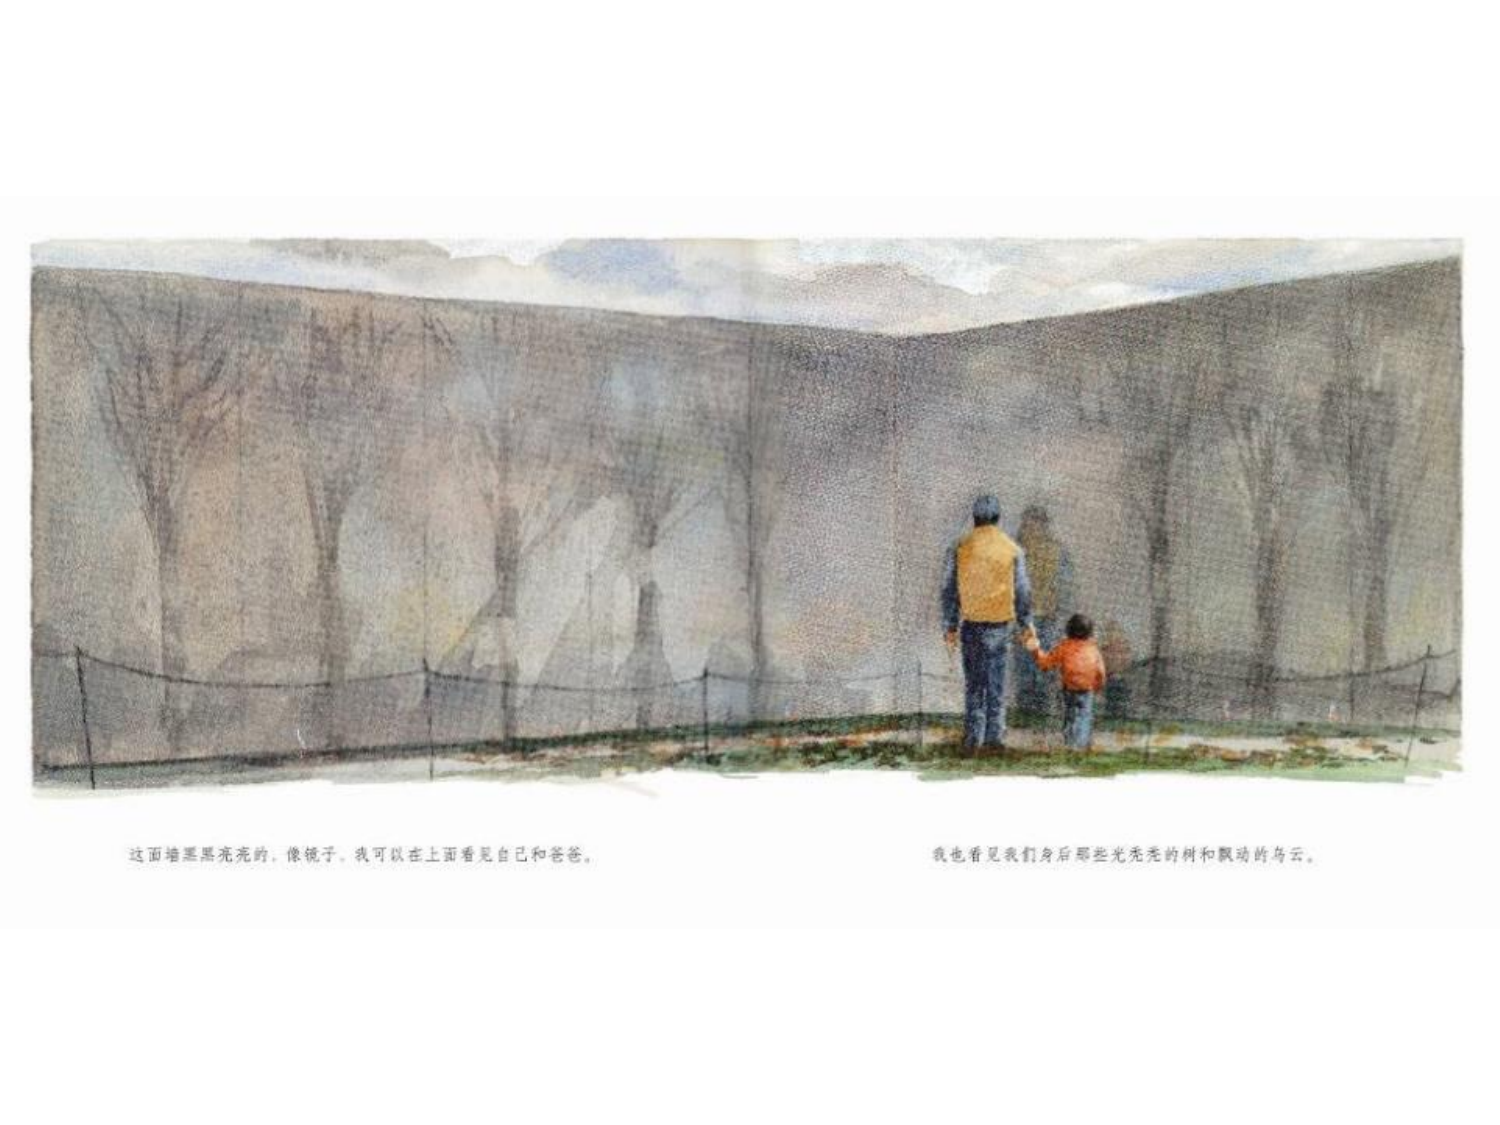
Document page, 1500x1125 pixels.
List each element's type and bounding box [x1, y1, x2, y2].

picture [0, 196, 1500, 929]
